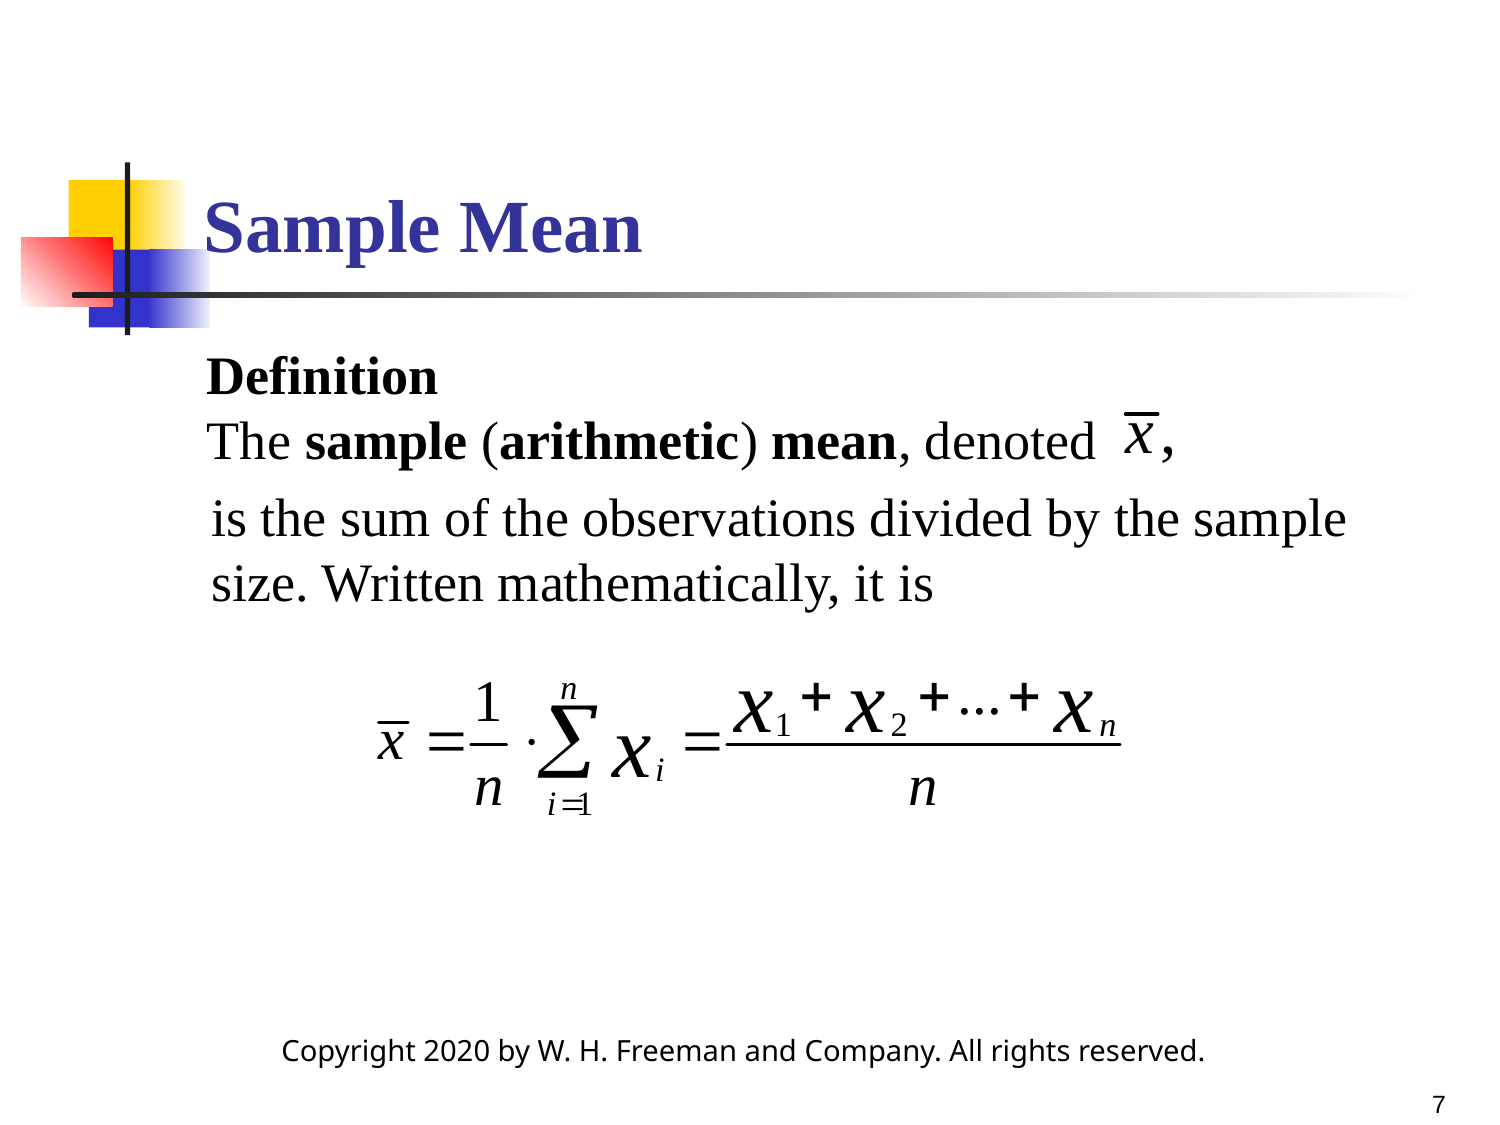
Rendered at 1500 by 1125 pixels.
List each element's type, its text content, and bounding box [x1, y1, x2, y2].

list is the sum of the observations divided by the sample size. Written mathematically, it is [196, 474, 1436, 625]
picture [1112, 399, 1189, 482]
picture [366, 650, 1134, 829]
title Sample Mean [188, 35, 1468, 275]
list Definition The sample (arithmetic) mean, denoted [191, 332, 1467, 488]
